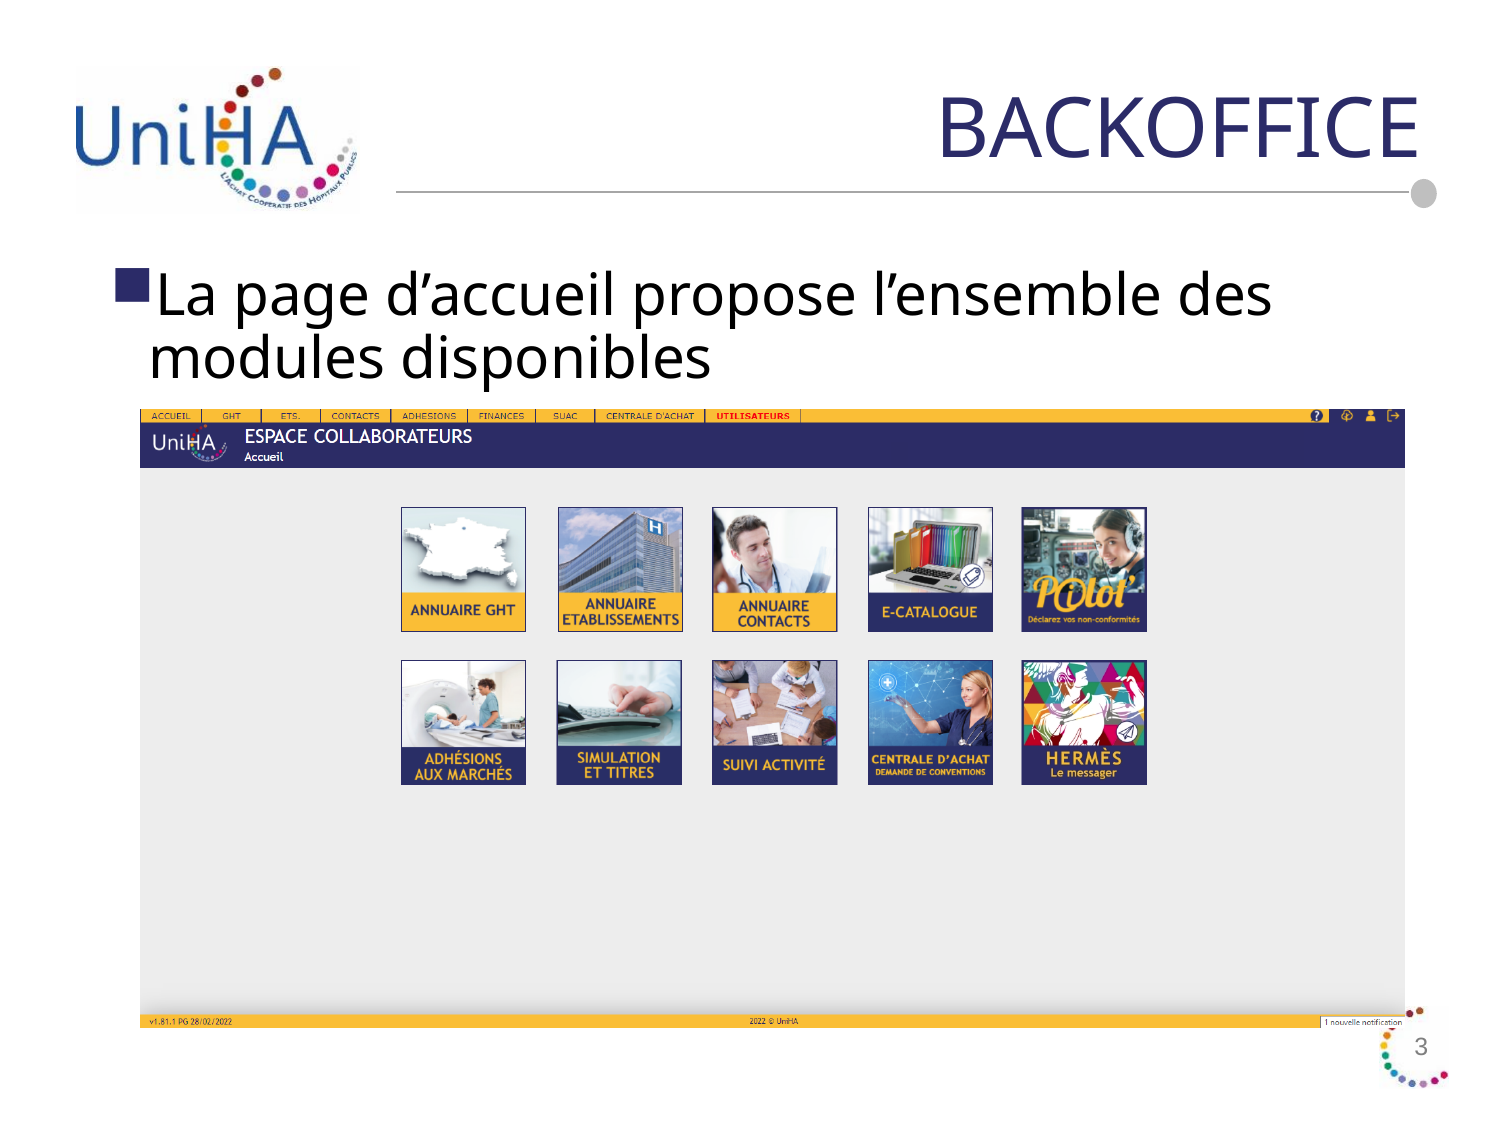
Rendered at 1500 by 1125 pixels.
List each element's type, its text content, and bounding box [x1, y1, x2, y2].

list La page d’accueil propose l’ensemble des modules disponibles [95, 257, 1360, 418]
picture [76, 66, 360, 214]
picture [140, 409, 1449, 1089]
title BACKOFFICE [371, 78, 1437, 171]
